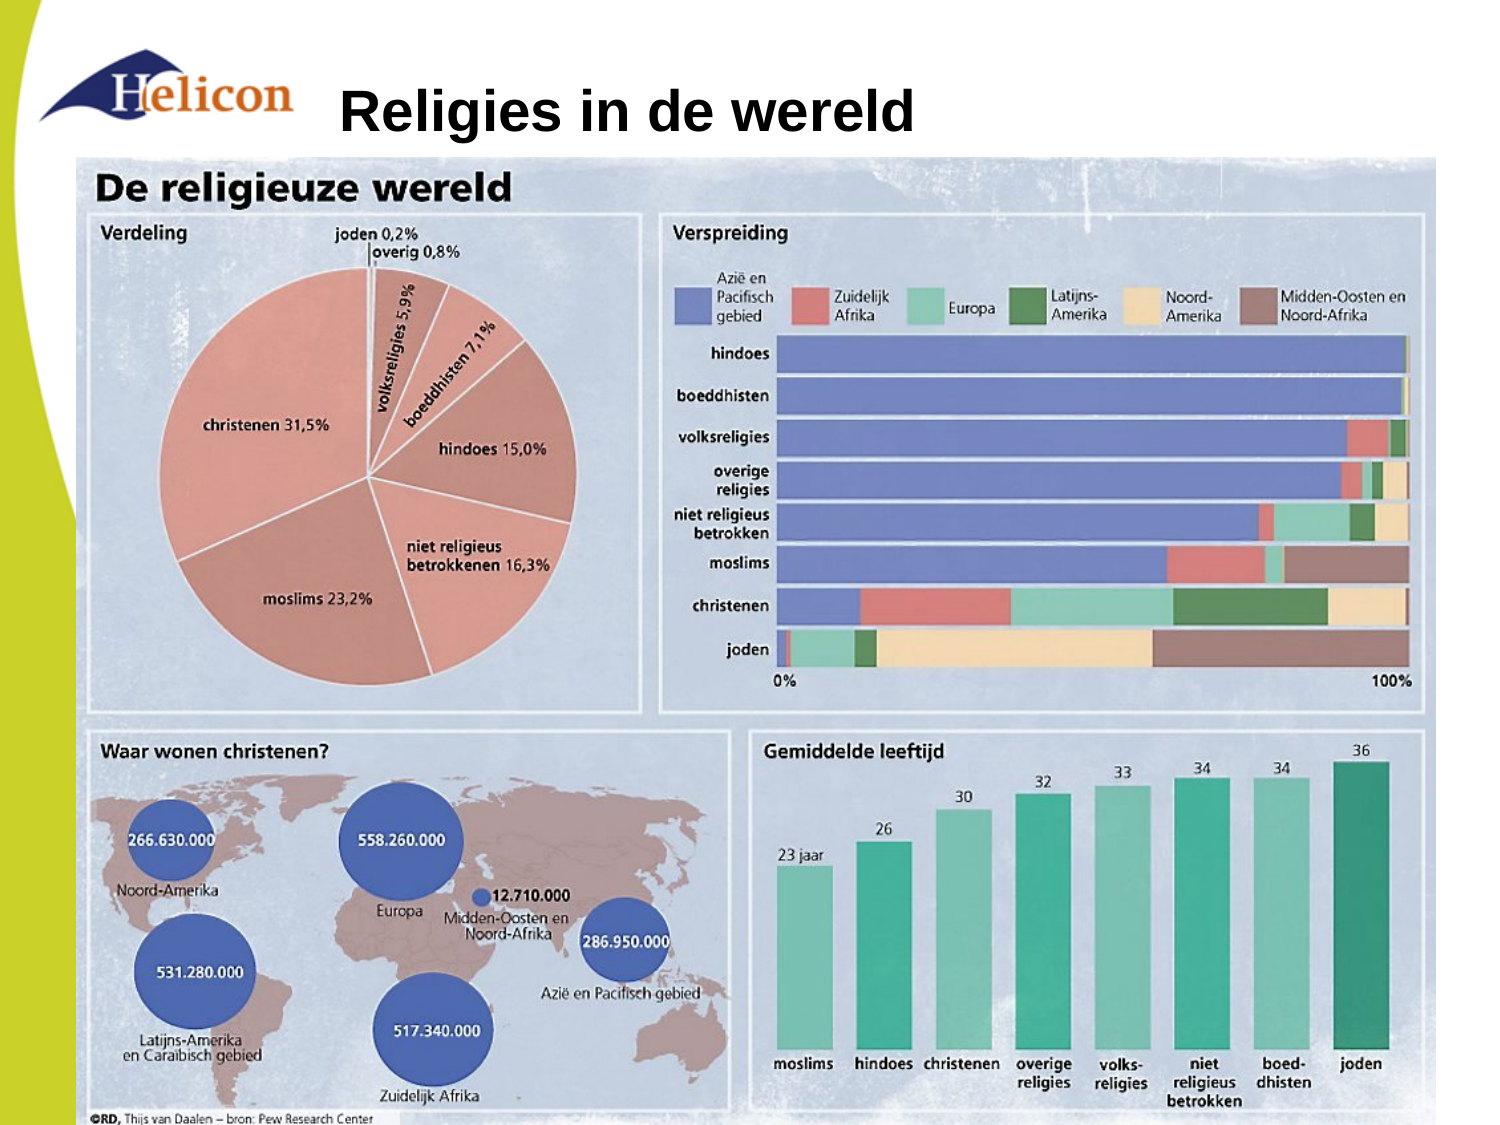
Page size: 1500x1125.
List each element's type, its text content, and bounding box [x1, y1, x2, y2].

title Religies in de wereld [324, 54, 1415, 155]
picture [0, 0, 1500, 1125]
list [76, 157, 1436, 1125]
